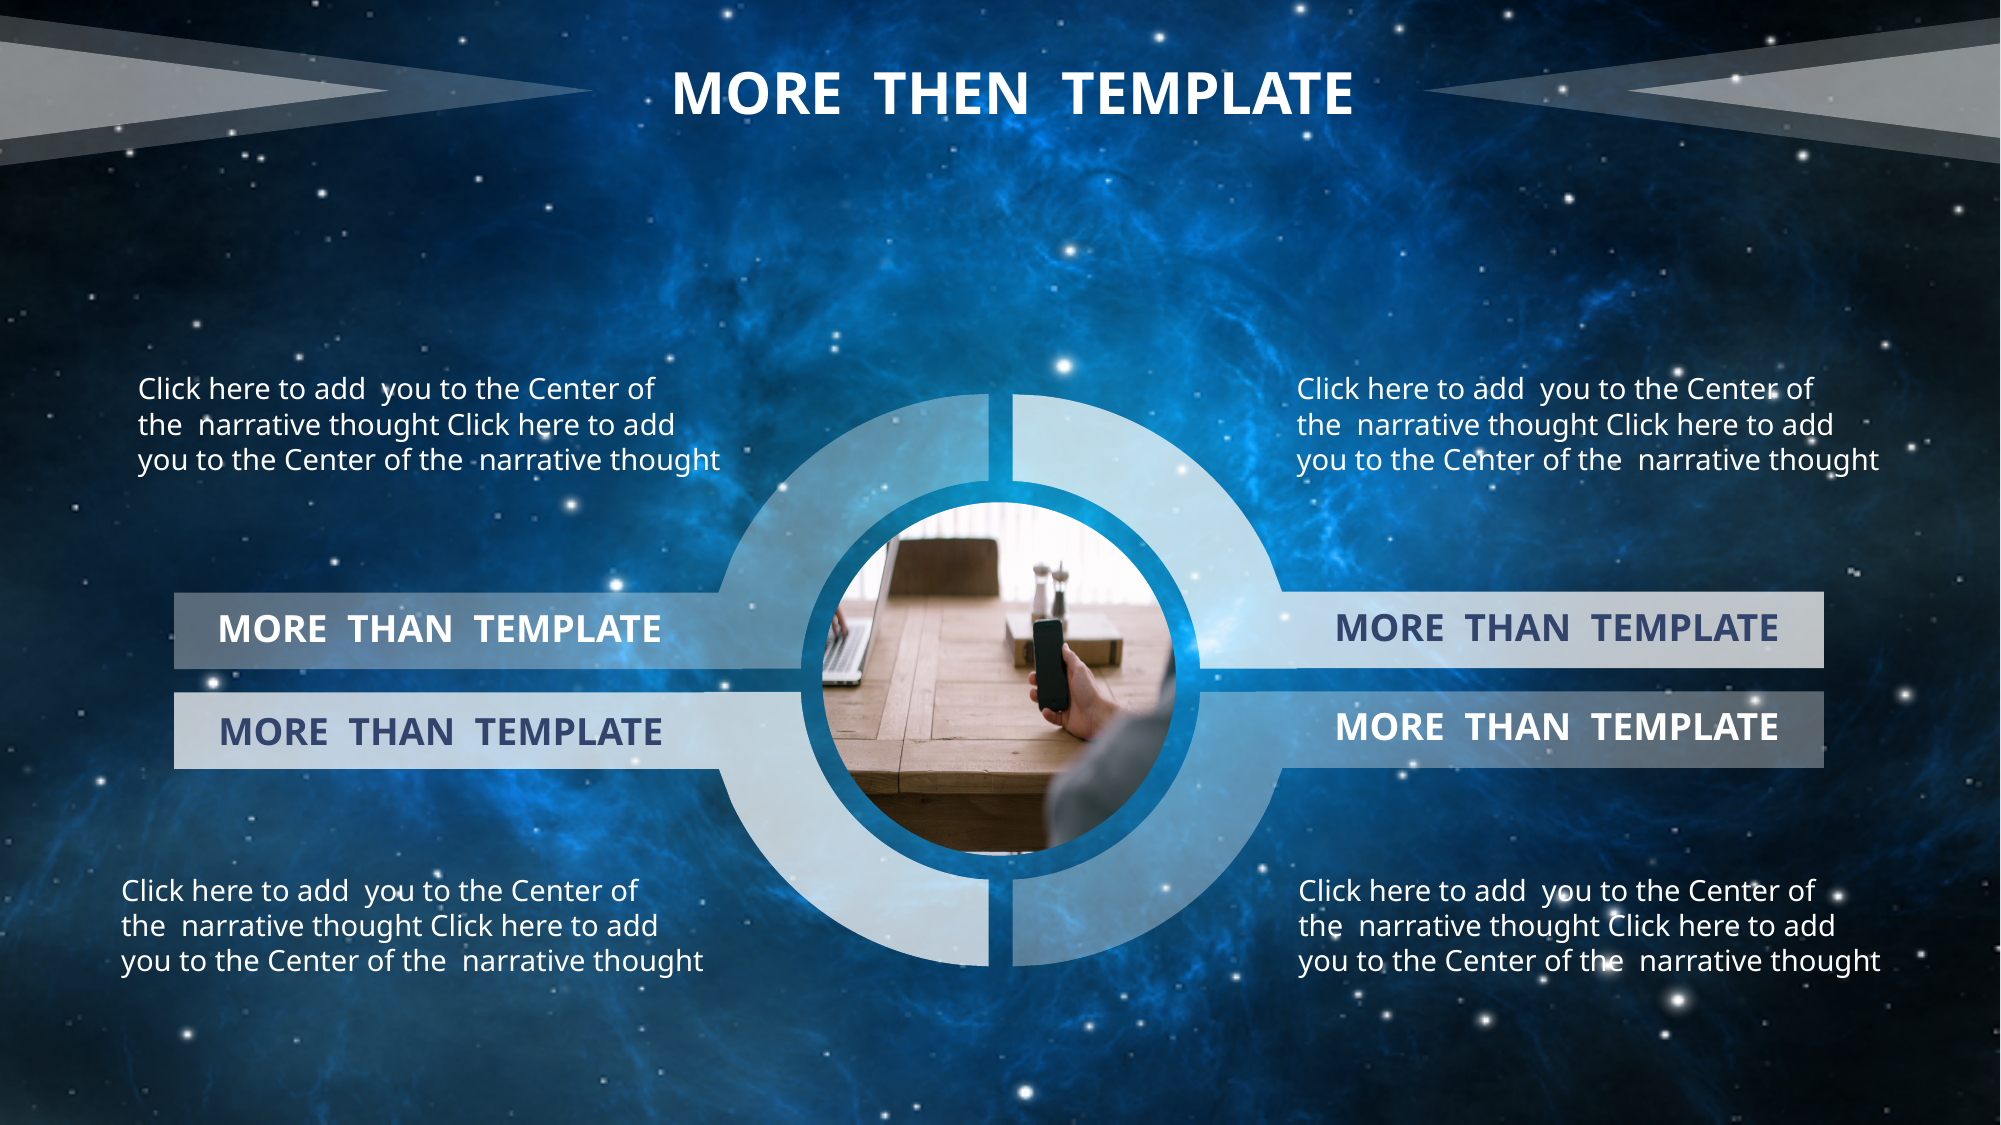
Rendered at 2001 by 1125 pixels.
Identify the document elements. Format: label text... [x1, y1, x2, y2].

text_box Click here to add you to the Center of the narrative thought Click here to add you to the Center of the narrative thought [123, 363, 736, 588]
text_box Click here to add you to the Center of the narrative thought Click here to add you to the Center of the narrative thought [1281, 363, 1895, 588]
text_box [1012, 394, 1824, 669]
text_box MORE THAN TEMPLATE [1319, 597, 1795, 692]
text_box [1012, 691, 1824, 967]
text_box Click here to add you to the Center of the narrative thought Click here to add you to the Center of the narrative thought [1283, 865, 1897, 1090]
text_box [822, 502, 1176, 856]
text_box Click here to add you to the Center of the narrative thought Click here to add you to the Center of the narrative thought [106, 865, 719, 1090]
text_box MORE THEN TEMPLATE [626, 40, 1370, 136]
picture [0, 0, 2001, 1125]
text_box [174, 393, 989, 670]
text_box MORE THAN TEMPLATE [1319, 695, 1795, 791]
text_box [1422, 14, 2000, 167]
text_box MORE THAN TEMPLATE [202, 598, 678, 693]
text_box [0, 14, 594, 167]
text_box MORE THAN TEMPLATE [203, 700, 679, 796]
text_box [174, 691, 989, 967]
